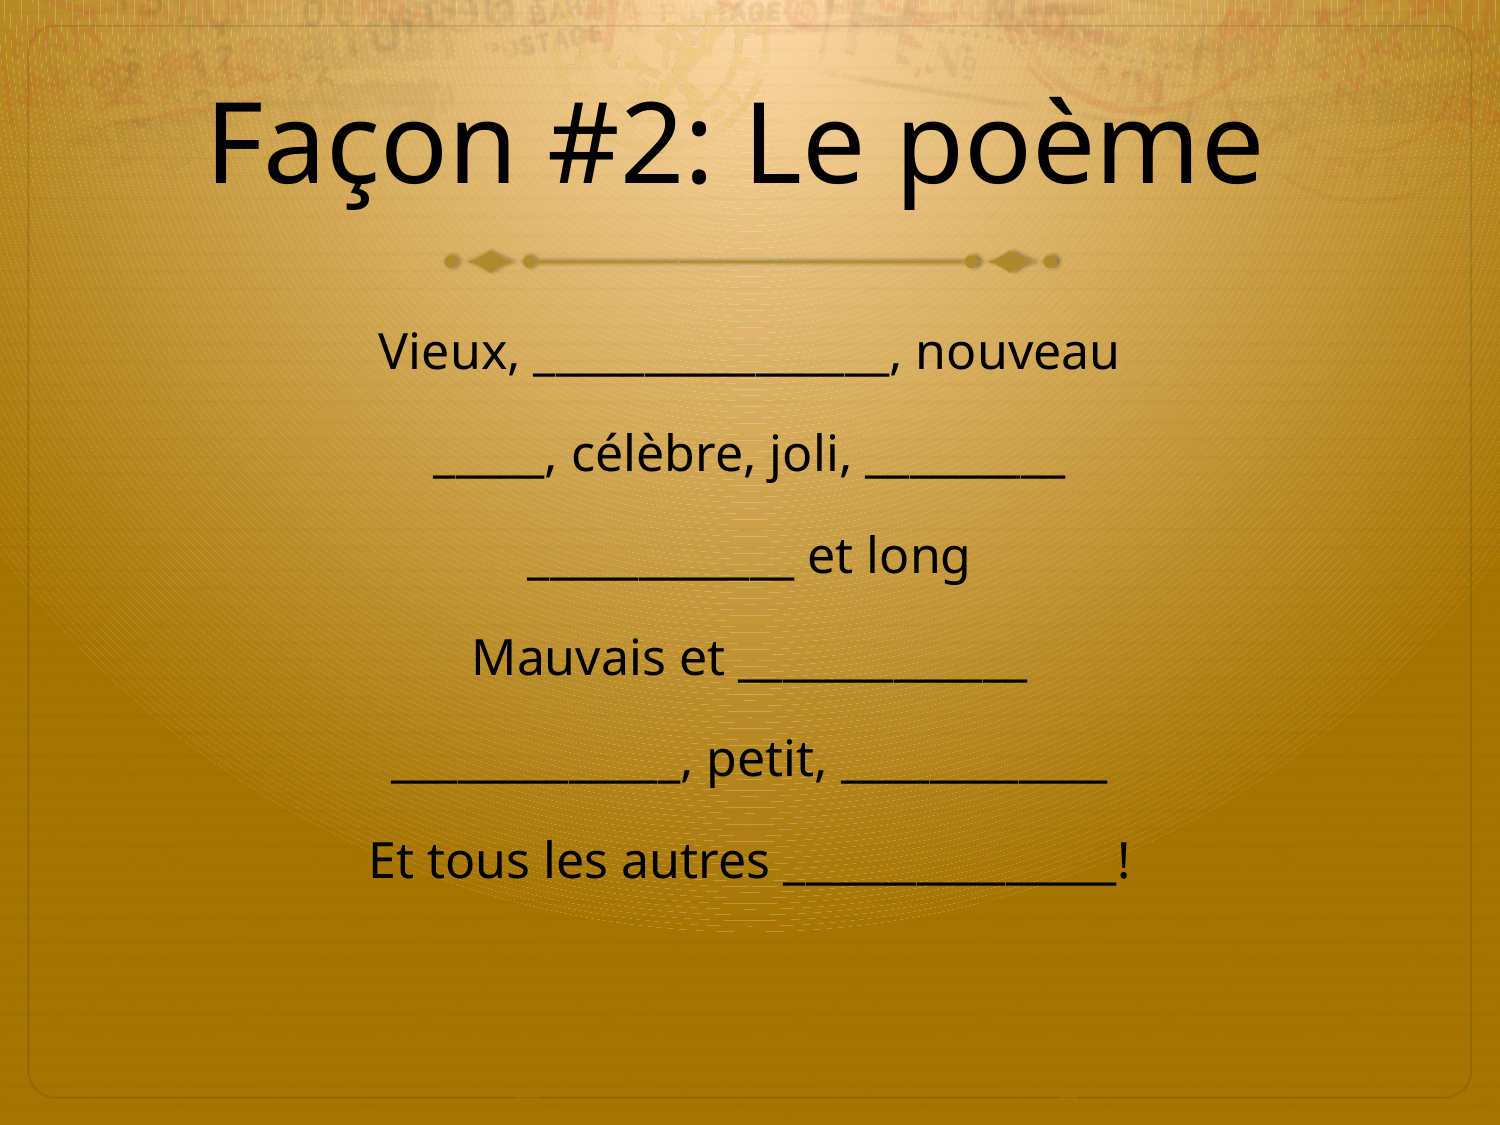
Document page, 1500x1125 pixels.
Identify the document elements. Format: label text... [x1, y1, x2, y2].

picture [0, 0, 1500, 1125]
list Vieux, ________________, nouveau _____, célèbre, joli, _________ ____________ et long Mauvais et _____________ _____________, petit, ____________ Et tous les autres _______________! [93, 312, 1407, 988]
title Façon #2: Le poème [93, 45, 1407, 233]
